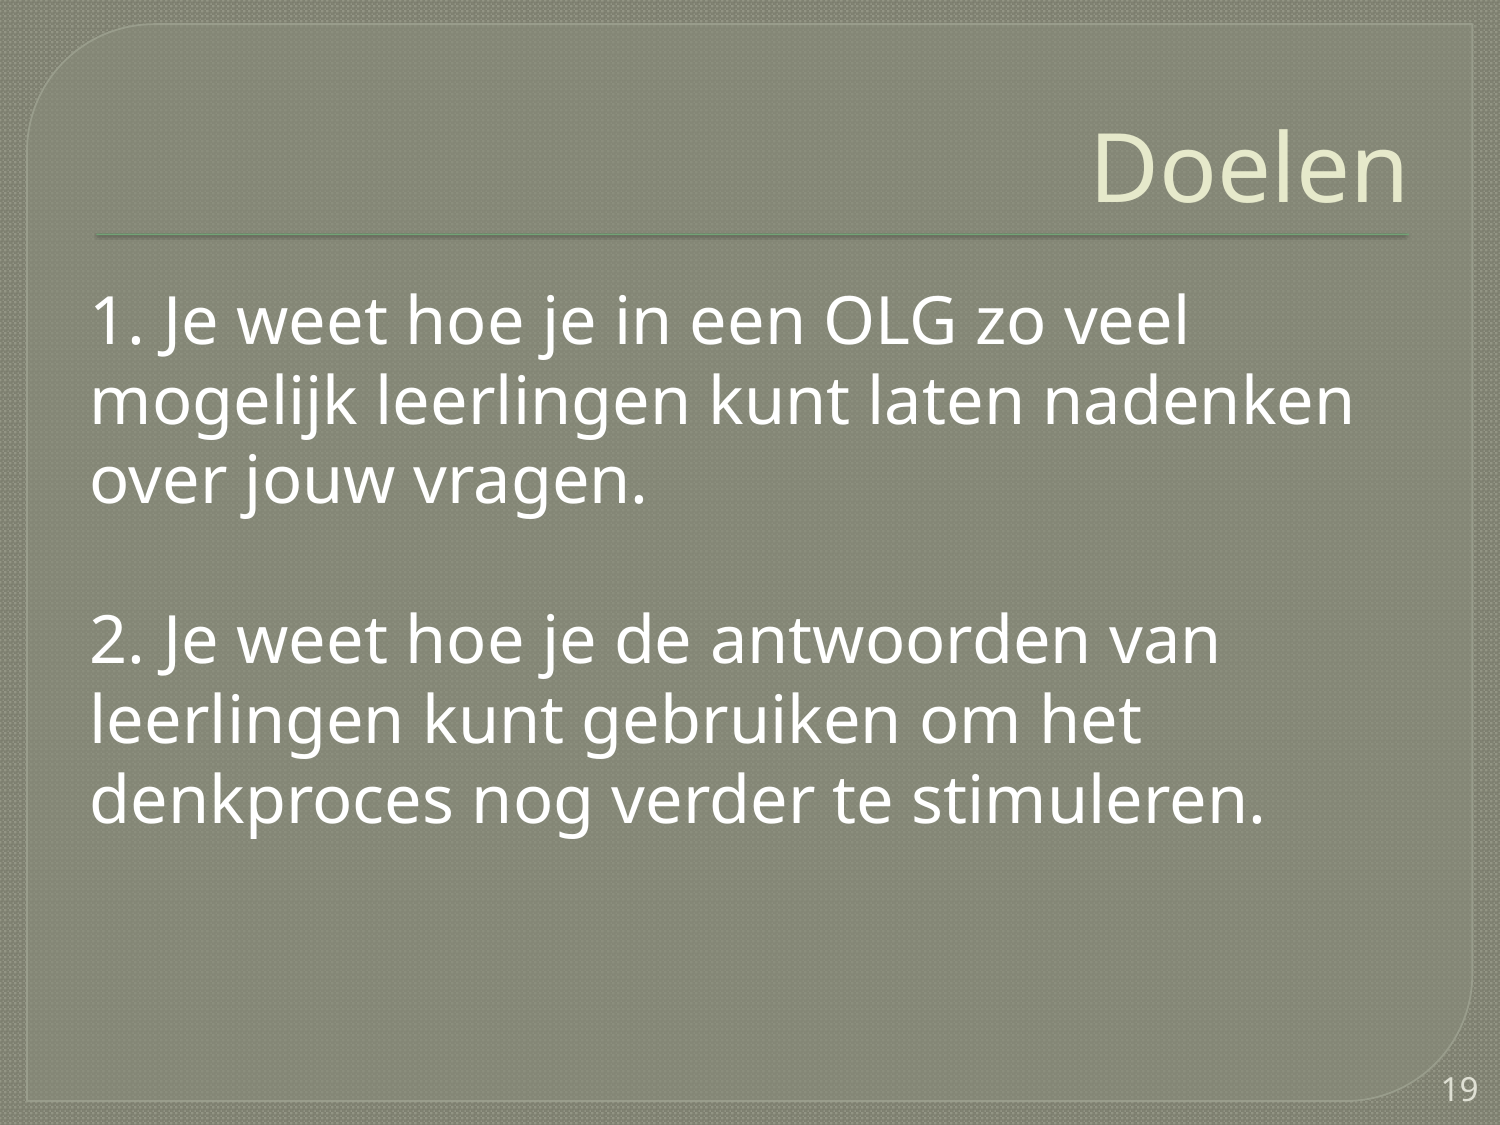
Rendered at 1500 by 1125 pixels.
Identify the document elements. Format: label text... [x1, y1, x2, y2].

slide_number 19 [1417, 1068, 1494, 1114]
list 1. Je weet hoe je in een OLG zo veel mogelijk leerlingen kunt laten nadenken over jouw vragen. 2. Je weet hoe je de antwoorden van leerlingen kunt gebruiken om het denkproces nog verder te stimuleren. [75, 270, 1425, 1013]
title Doelen [75, 41, 1425, 230]
